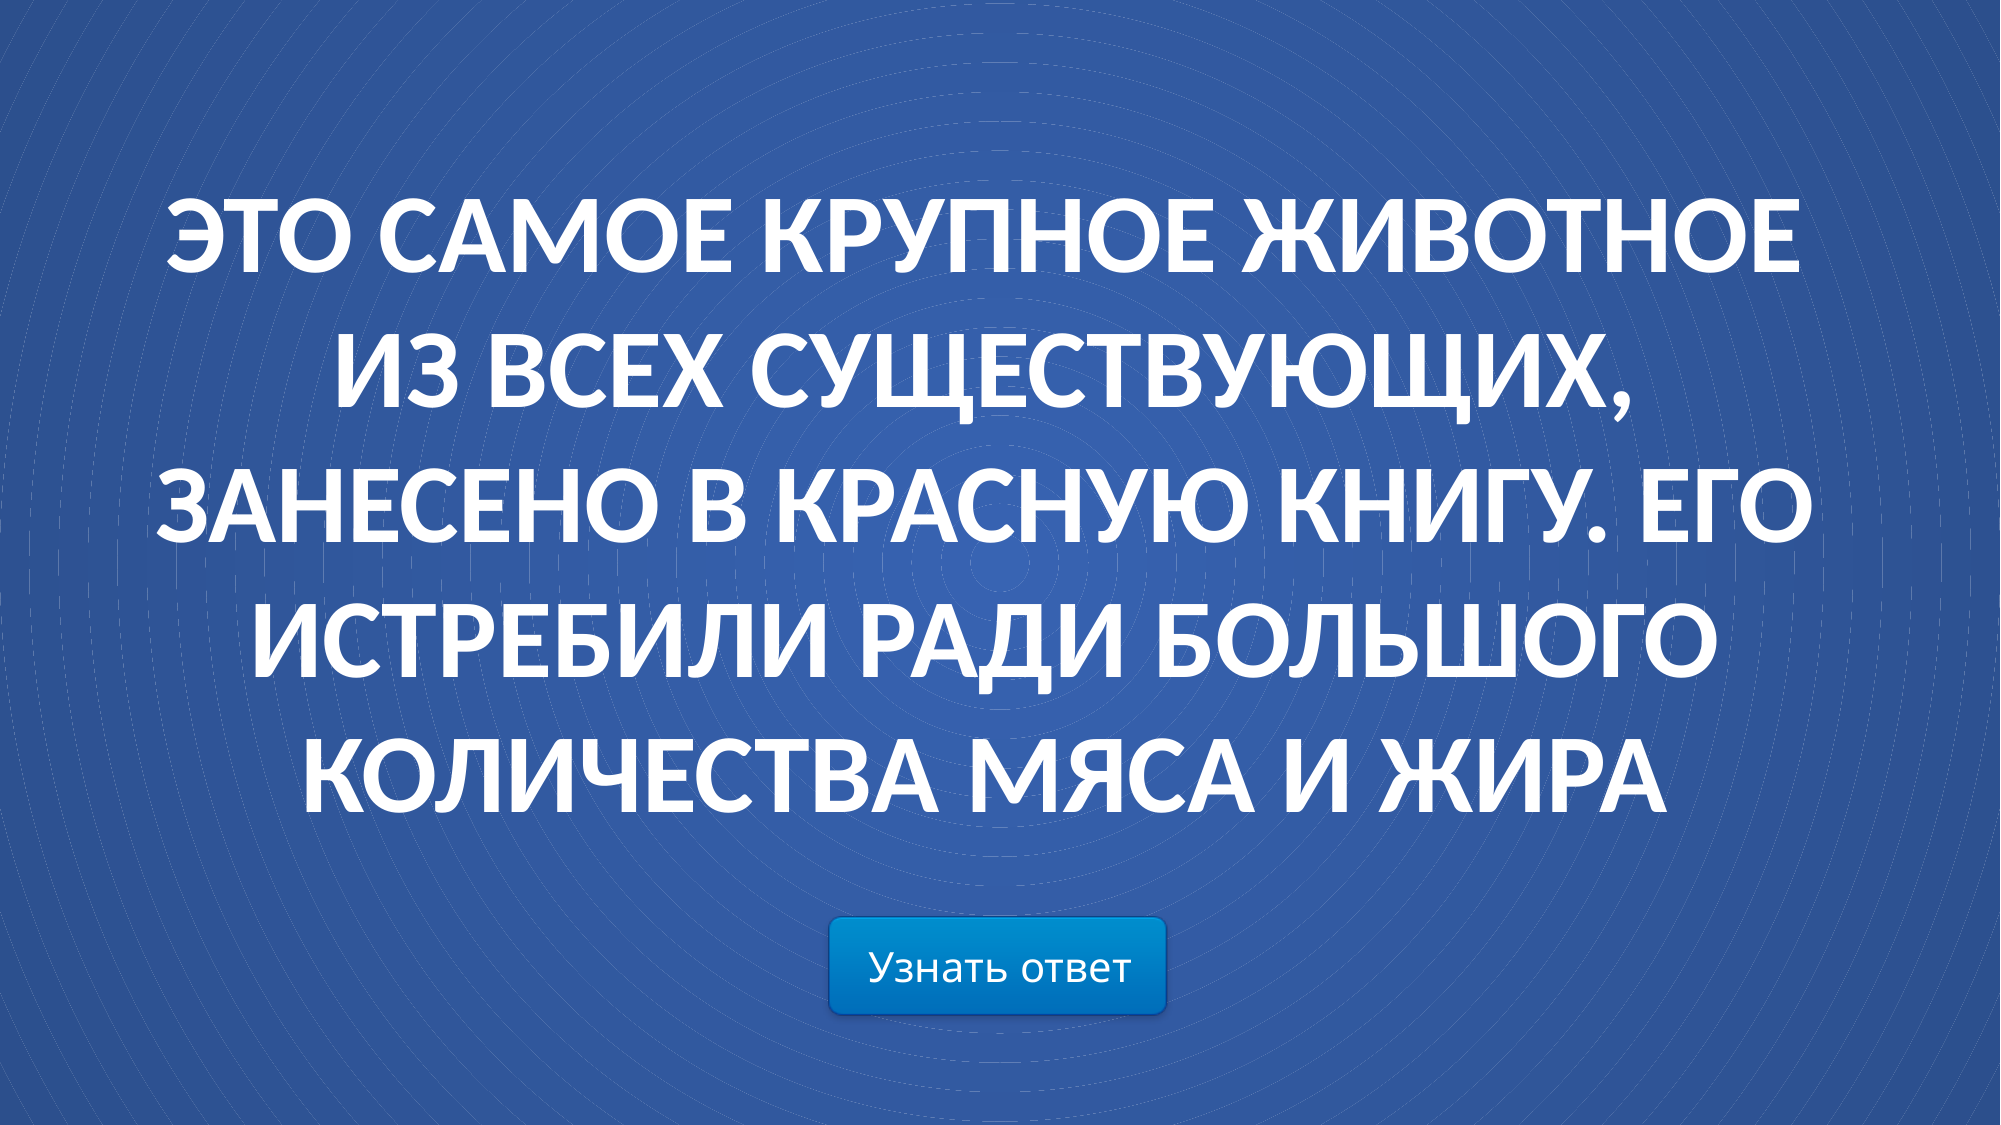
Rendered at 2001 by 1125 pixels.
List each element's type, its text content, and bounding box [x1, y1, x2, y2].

text_box ЭТО САМОЕ КРУПНОЕ ЖИВОТНОЕ ИЗ ВСЕХ СУЩЕСТВУЮЩИХ, ЗАНЕСЕНО В КРАСНУЮ КНИГУ. ЕГО ИСТРЕБИЛИ РАДИ БОЛЬШОГО КОЛИЧЕСТВА МЯСА И ЖИРА [80, 153, 1890, 843]
picture [793, 902, 1180, 1035]
